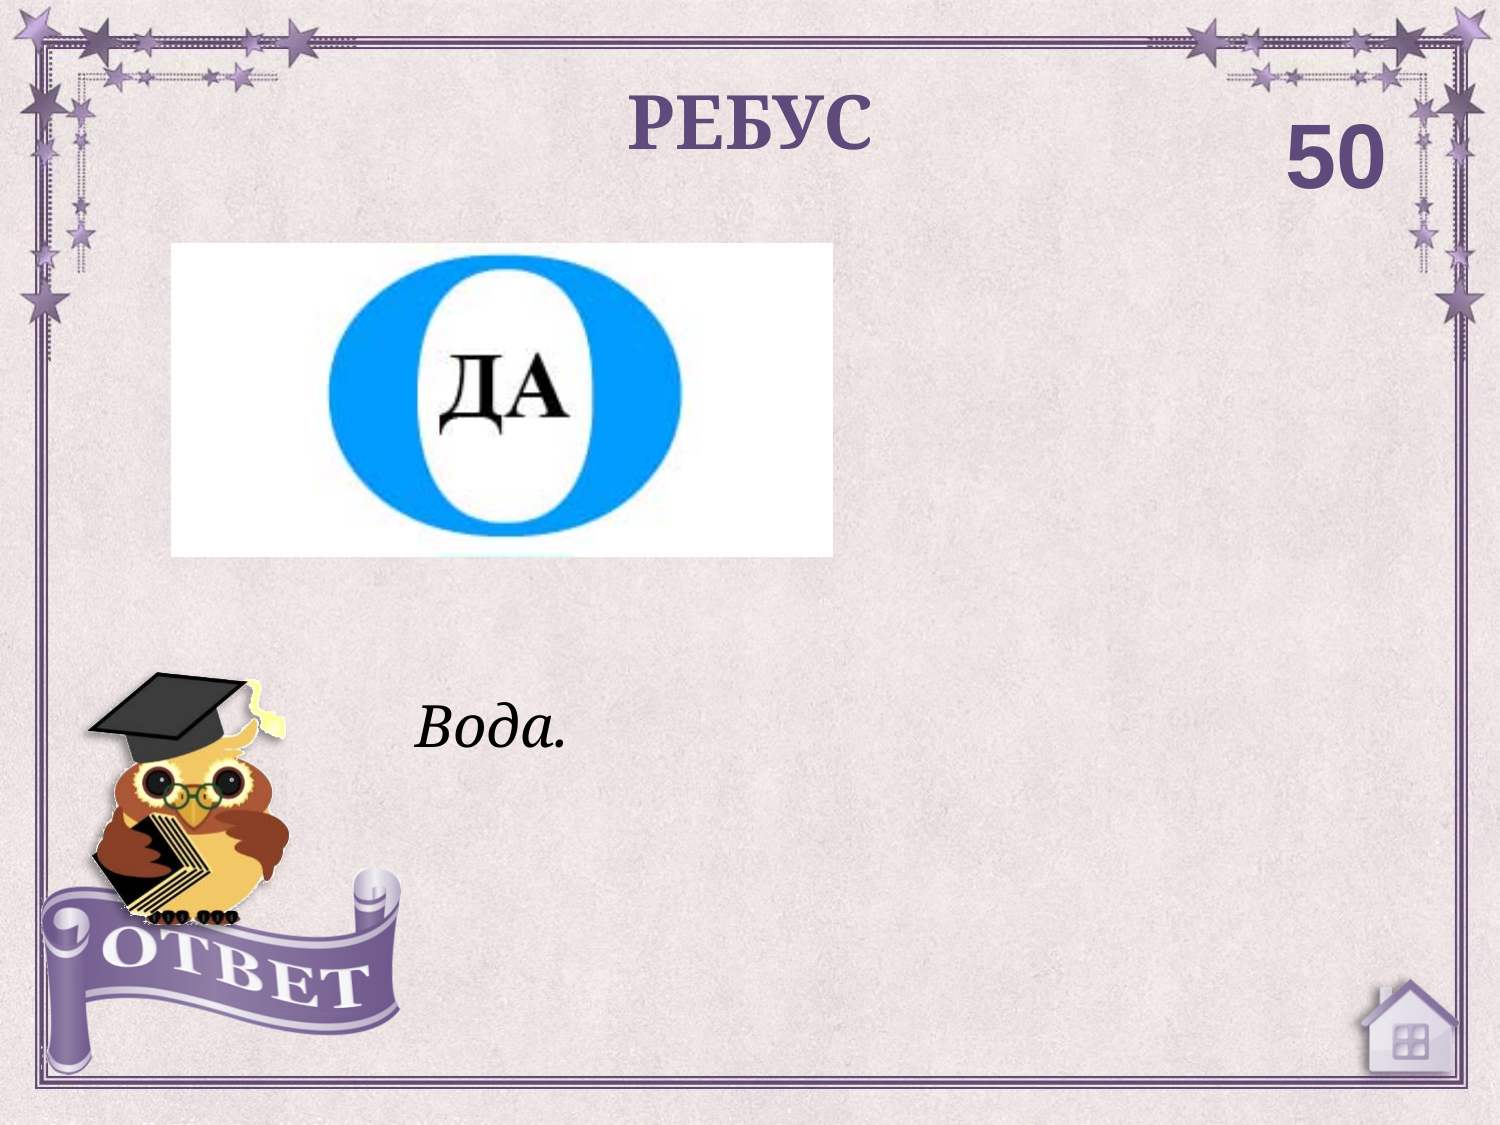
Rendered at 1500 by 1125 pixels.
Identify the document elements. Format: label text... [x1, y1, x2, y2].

text_box [123, 247, 1378, 578]
text_box РЕБУС [301, 66, 1200, 172]
text_box Вода. [400, 681, 1435, 766]
text_box 50 [1266, 89, 1407, 215]
picture [0, 0, 1500, 1125]
